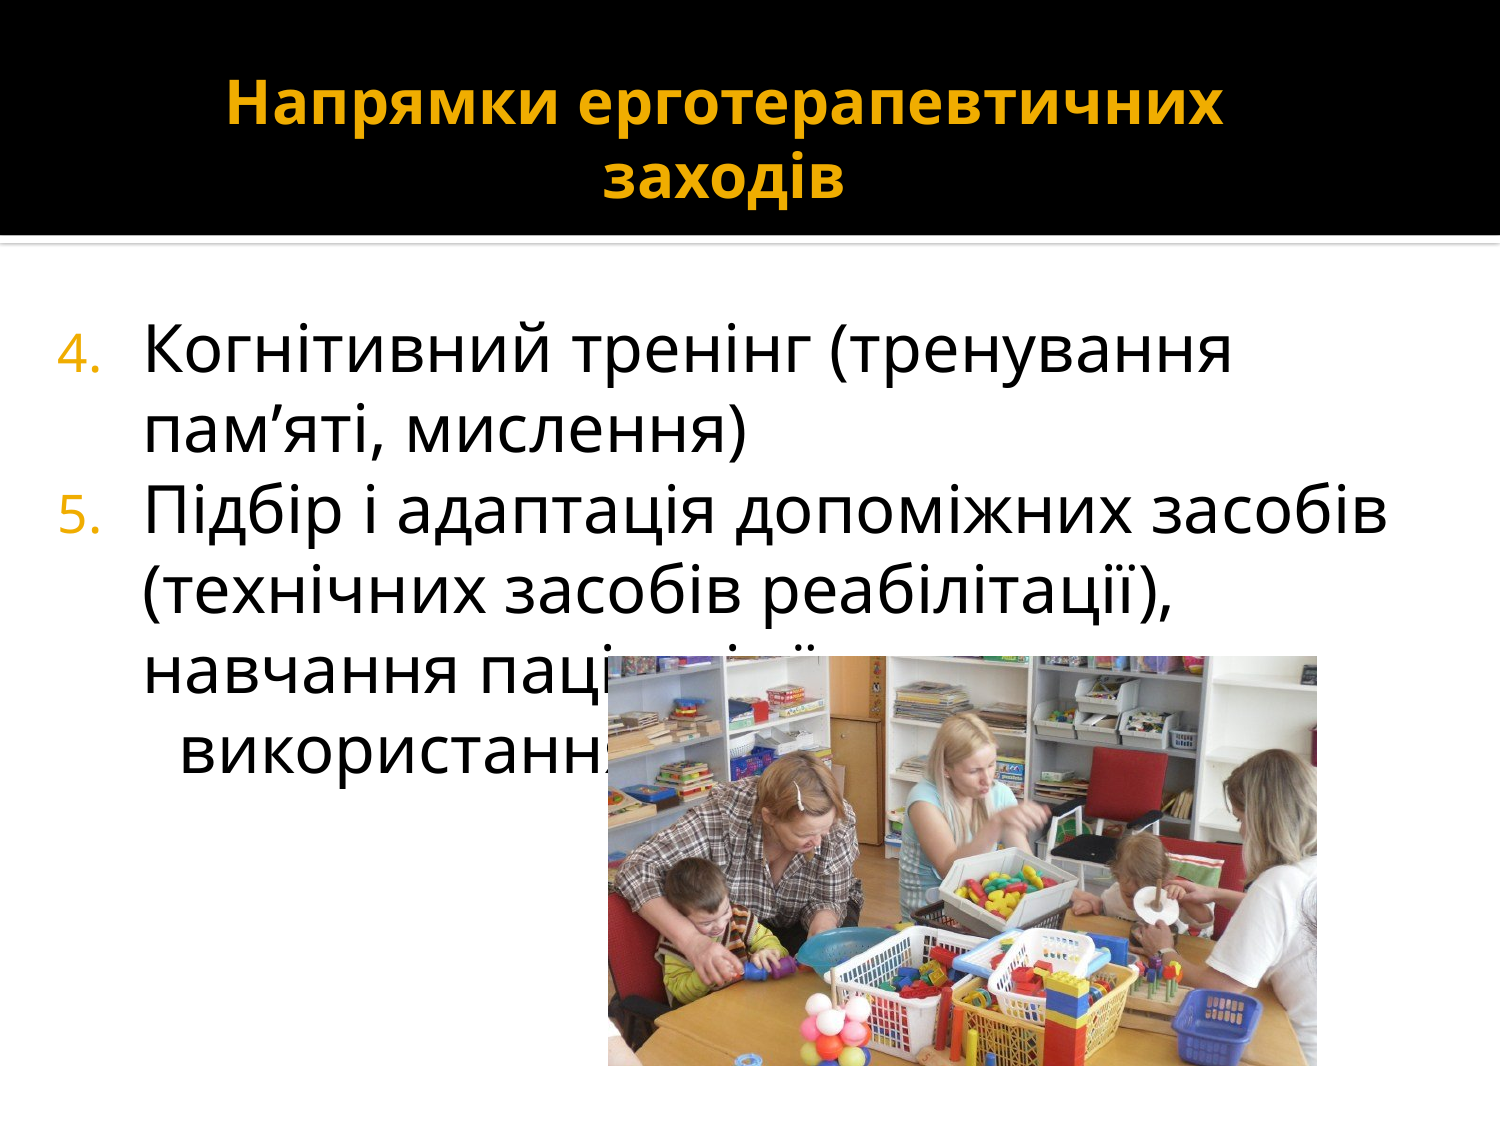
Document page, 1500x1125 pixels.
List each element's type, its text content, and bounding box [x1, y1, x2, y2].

picture [608, 656, 1317, 1066]
list Когнітивний тренінг (тренування пам’яті, мислення) Підбір і адаптація допоміжних засобів (технічних засобів реабілітації), навчання пацієнтів їх використання [29, 291, 1425, 1118]
title Напрямки ерготерапевтичних заходів [88, 54, 1355, 220]
